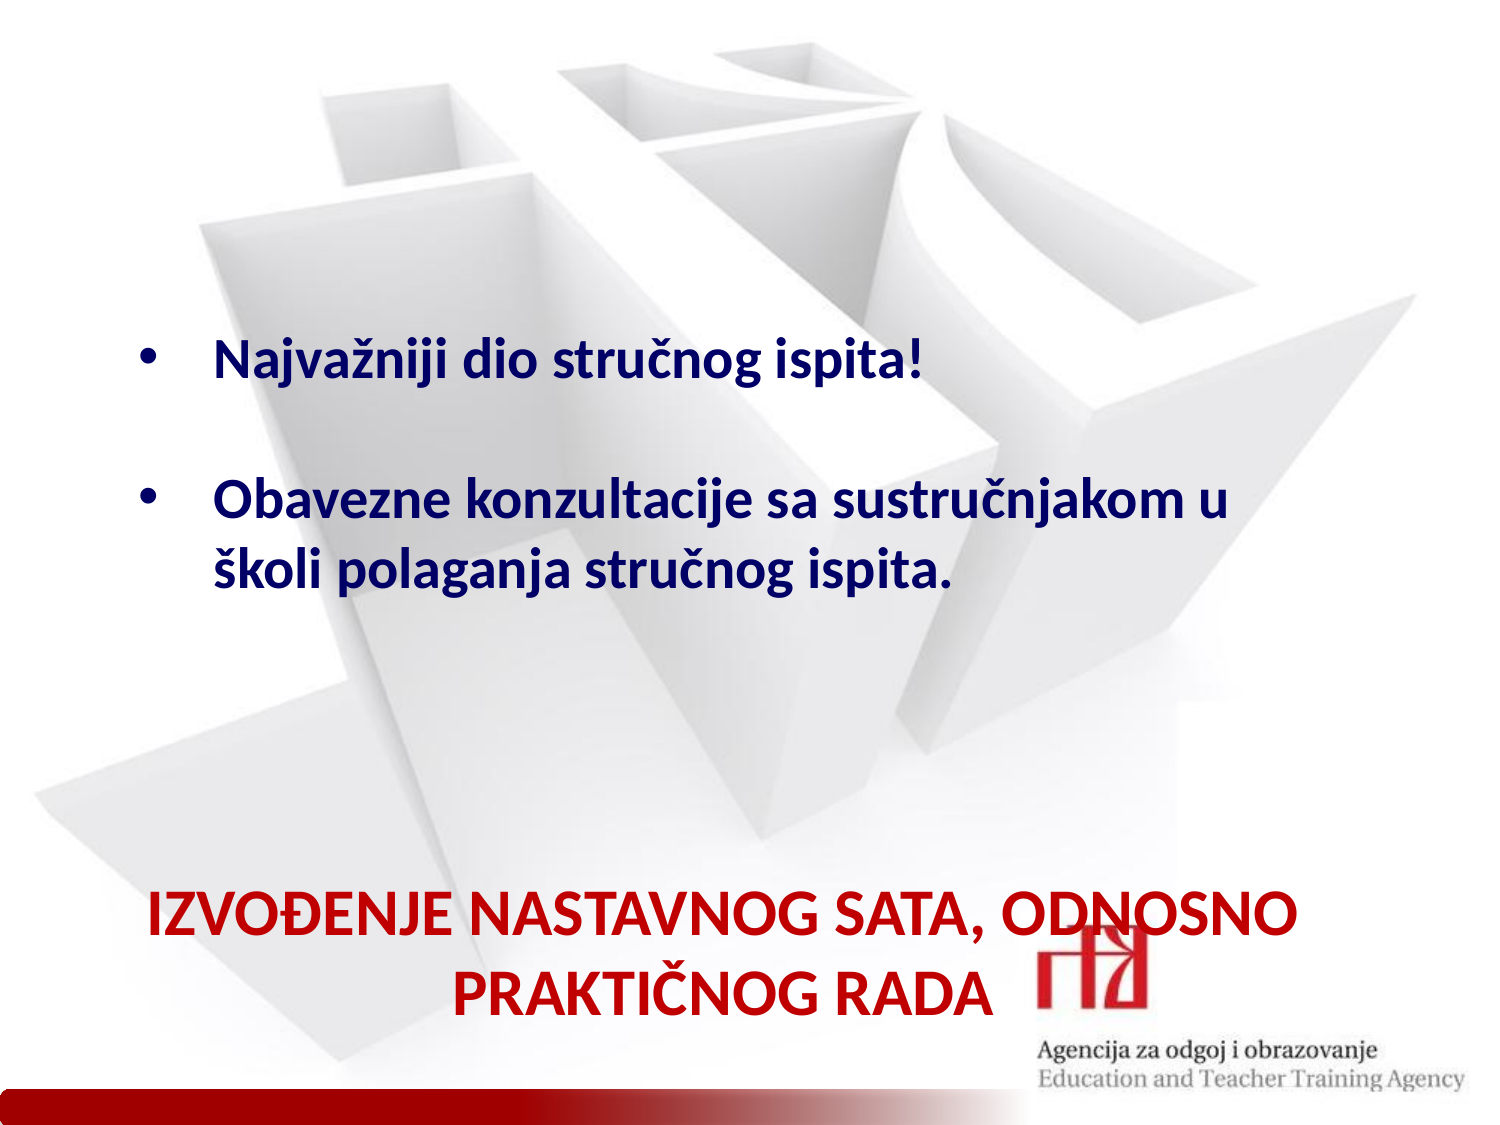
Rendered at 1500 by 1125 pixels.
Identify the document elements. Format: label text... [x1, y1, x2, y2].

list [88, 302, 1439, 811]
text_box Najvažniji dio stručnog ispita! Obavezne konzultacije sa sustručnjakom u školi polaganja stručnog ispita. [123, 312, 1353, 608]
picture [5, 0, 1495, 1125]
title IZVOĐENJE NASTAVNOG SATA, ODNOSNO PRAKTIČNOG RADA [23, 855, 1424, 1043]
